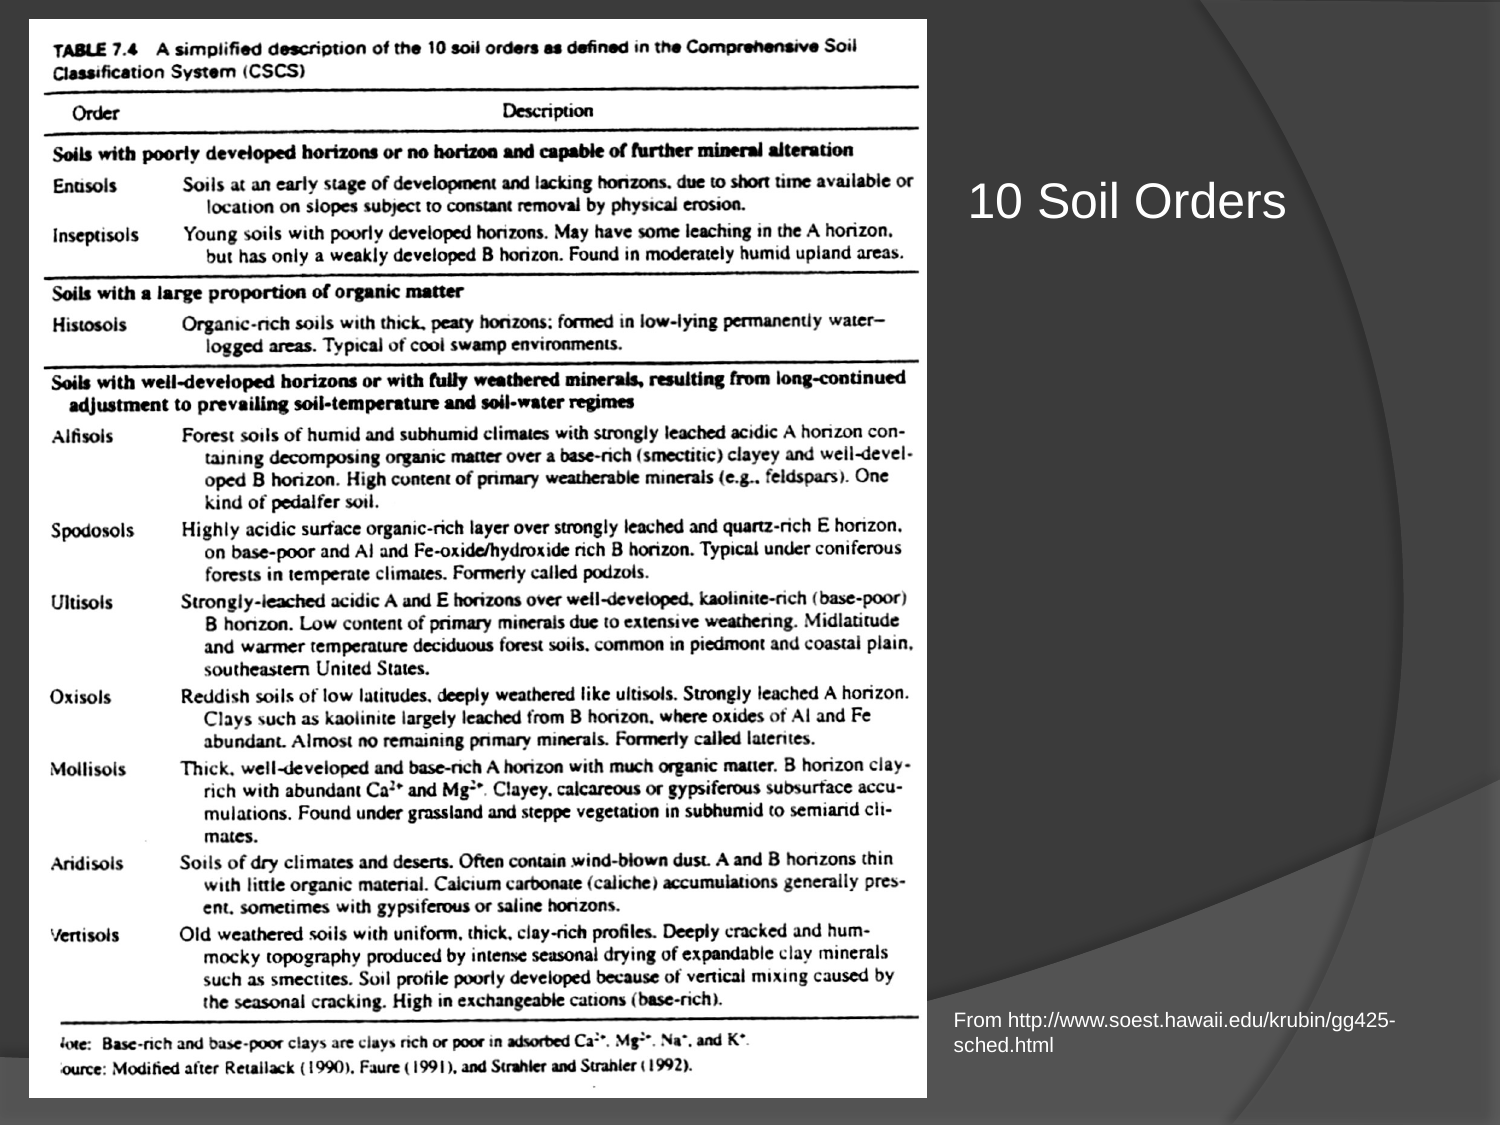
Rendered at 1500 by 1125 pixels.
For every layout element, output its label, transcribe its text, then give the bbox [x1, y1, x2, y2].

text_box From http://www.soest.hawaii.edu/krubin/gg425-sched.html [939, 999, 1447, 1065]
picture [29, 18, 927, 1098]
text_box 10 Soil Orders [952, 160, 1302, 236]
